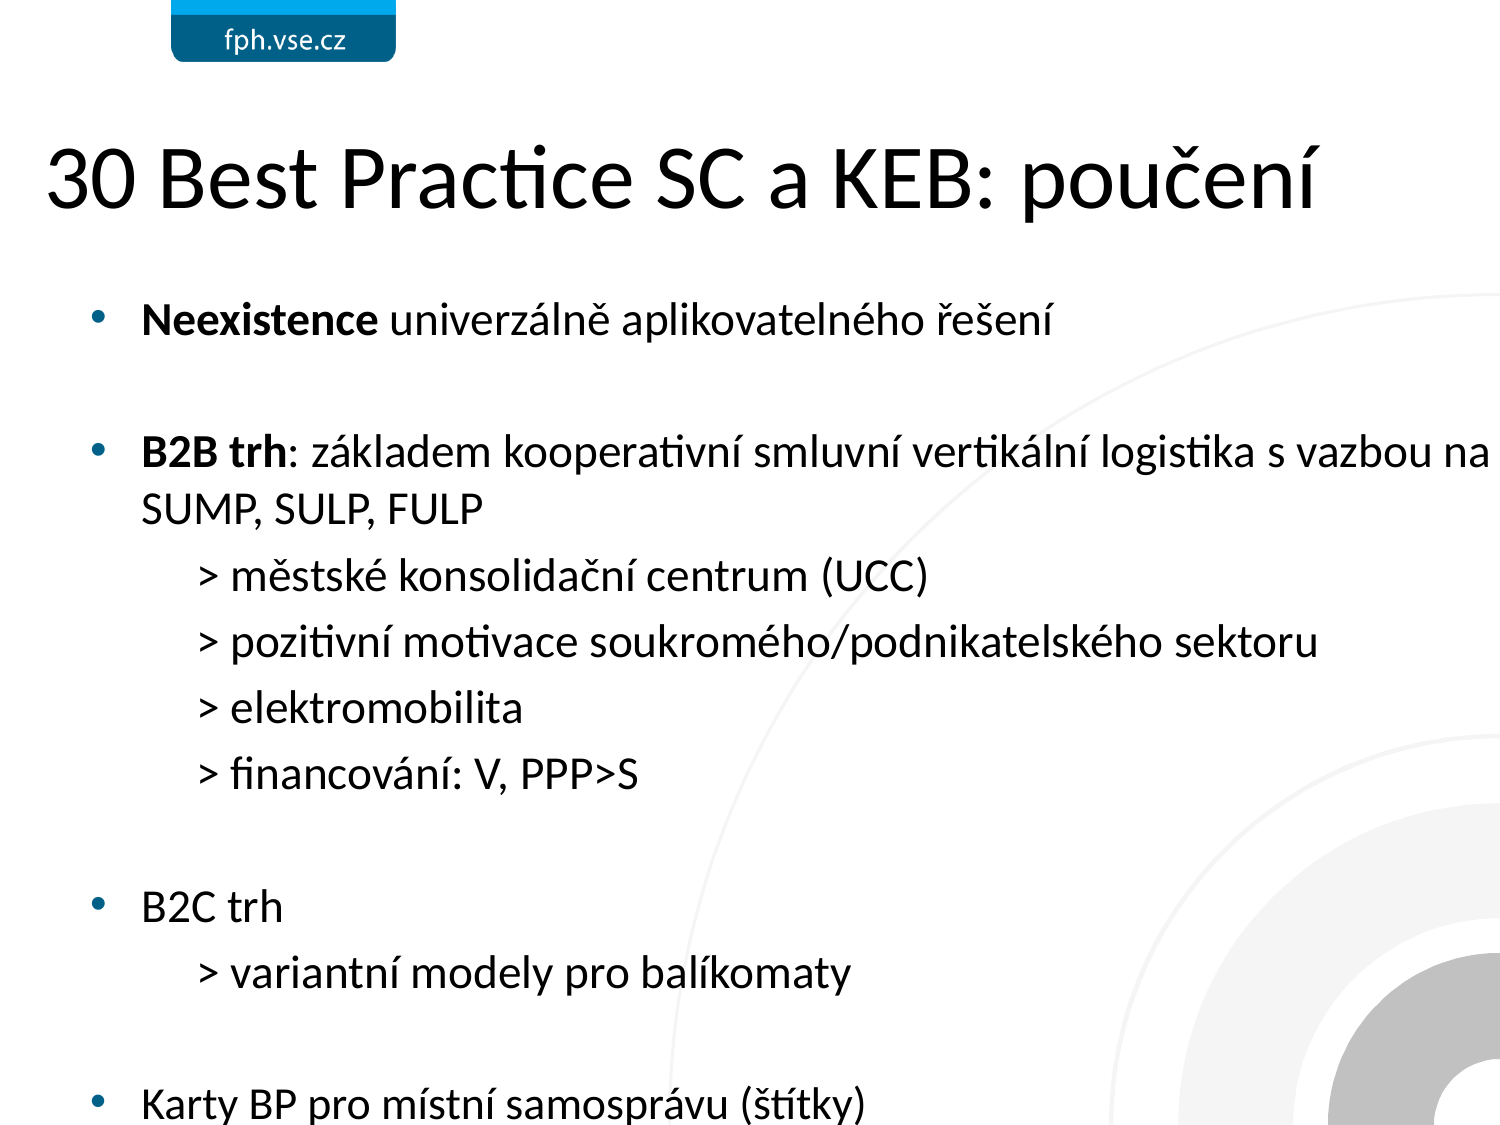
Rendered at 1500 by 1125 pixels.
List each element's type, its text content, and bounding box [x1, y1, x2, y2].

picture [335, 36, 344, 41]
picture [322, 36, 326, 47]
picture [260, 36, 264, 49]
picture [301, 38, 311, 49]
picture [275, 36, 281, 49]
picture [171, 52, 178, 62]
picture [226, 30, 231, 49]
picture [289, 37, 296, 47]
list Neexistence univerzálně aplikovatelného řešení B2B trh: základem kooperativní smluvní vertikální logistika s vazbou na SUMP, SULP, FULP > městské konsolidační centrum (UCC) > pozitivní motivace soukromého/podnikatelského sektoru > elektromobilita > financování: V, PPP>S B2C trh > variantní modely pro balíkomaty Karty BP pro místní samosprávu (štítky) [75, 280, 1500, 1125]
picture [390, 54, 396, 62]
title 30 Best Practice SC a KEB: poučení [29, 78, 1380, 266]
